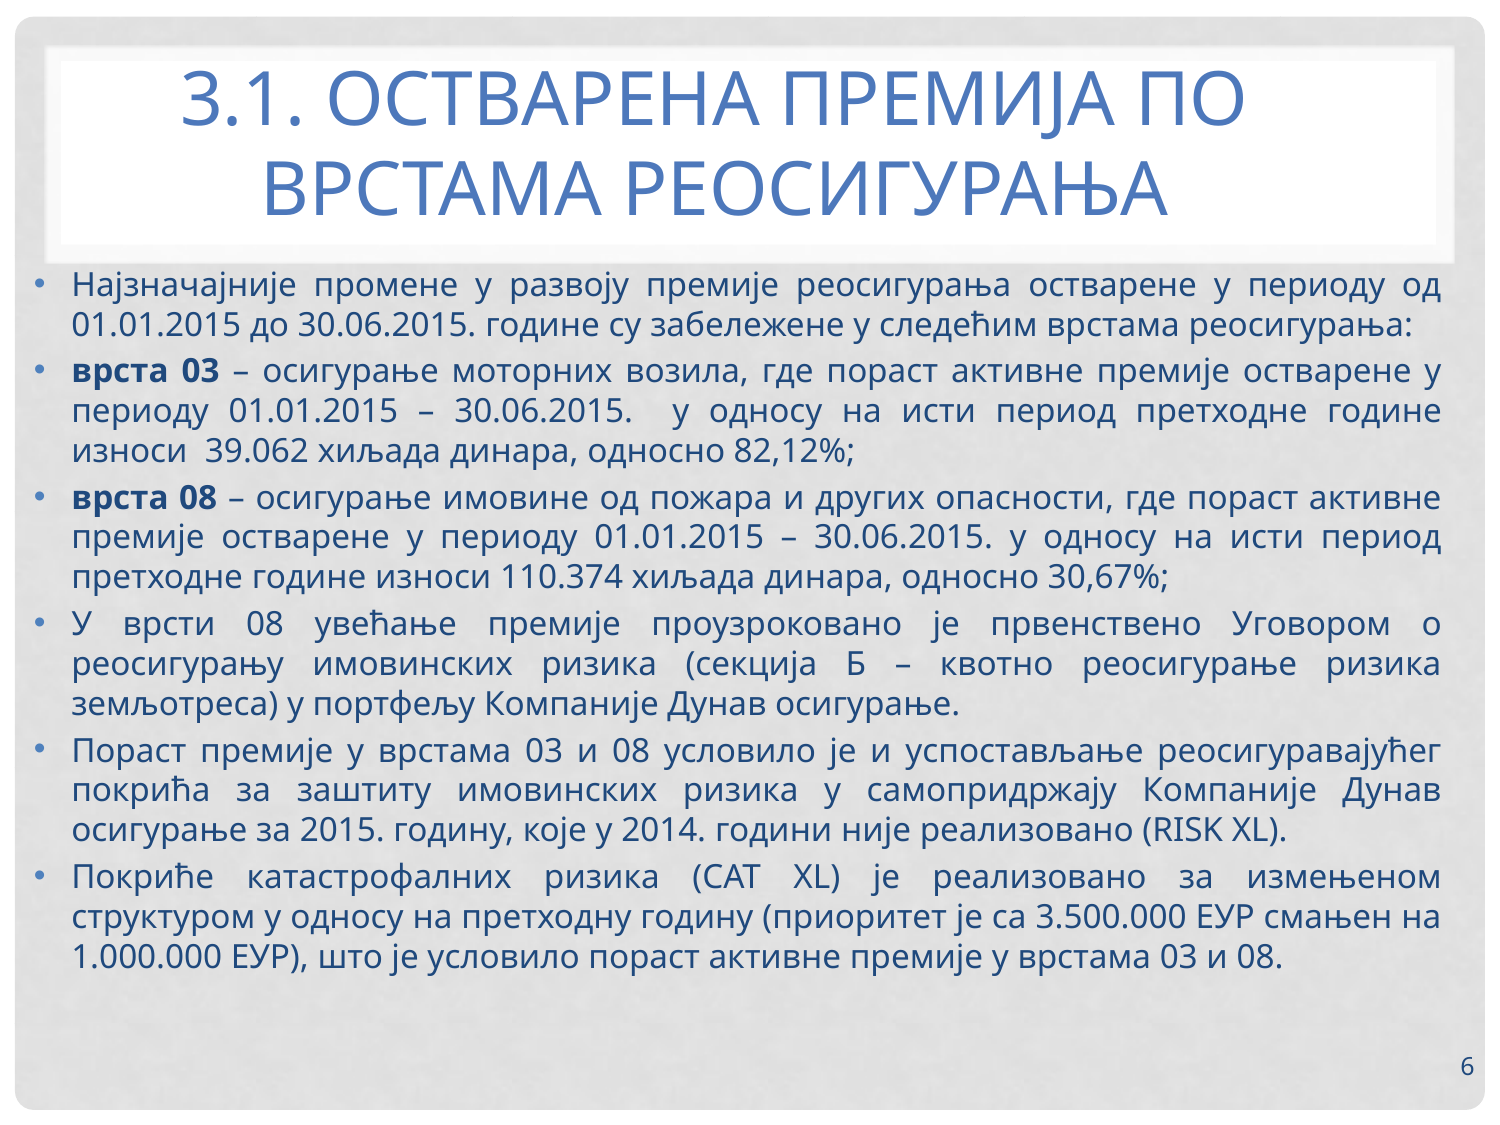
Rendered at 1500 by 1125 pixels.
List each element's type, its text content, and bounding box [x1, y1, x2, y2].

title 3.1. Остварена премија по врстама реосигурања [88, 30, 1341, 250]
slide_number 6 [1399, 1035, 1490, 1100]
list Најзначајније промене у развоју премије реосигурања остварене у периоду од 01.01.2015 до 30.06.2015. године су забележене у следећим врстама реосигурања: врста 03 – осигурање моторних возила, где пораст активне премије остварене у периоду 01.01.2015 – 30.06.2015. у односу на исти период претходне године износи 39.062 хиљада динара, односно 82,12%; врста 08 – осигурање имовине од пожара и других опасности, где пораст активне премије остварене у периоду 01.01.2015 – 30.06.2015. у односу на исти период претходне године износи 110.374 хиљада динара, односно 30,67%; У врсти 08 увећање премије проузроковано је првенствено Уговором о реосигурању имовинских ризика (секција Б – квотно реосигурање ризика земљотреса) у портфељу Компаније Дунав осигурање. Пораст премије у врстама 03 и 08 условило је и успостављање реосигуравајућег покрића за заштиту имовинских ризика у самопридржају Компаније Дунав осигурање за 2015. годину, које у 2014. години није реализовано (RISK XL). Покриће катастрофалних ризика (CAT XL) је реализовано за измењеном структуром у односу на претходну годину (приоритет је са 3.500.000 ЕУР смањен на 1.000.000 ЕУР), што је условило пораст активне премије у врстама 03 и 08. [0, 255, 1459, 1125]
